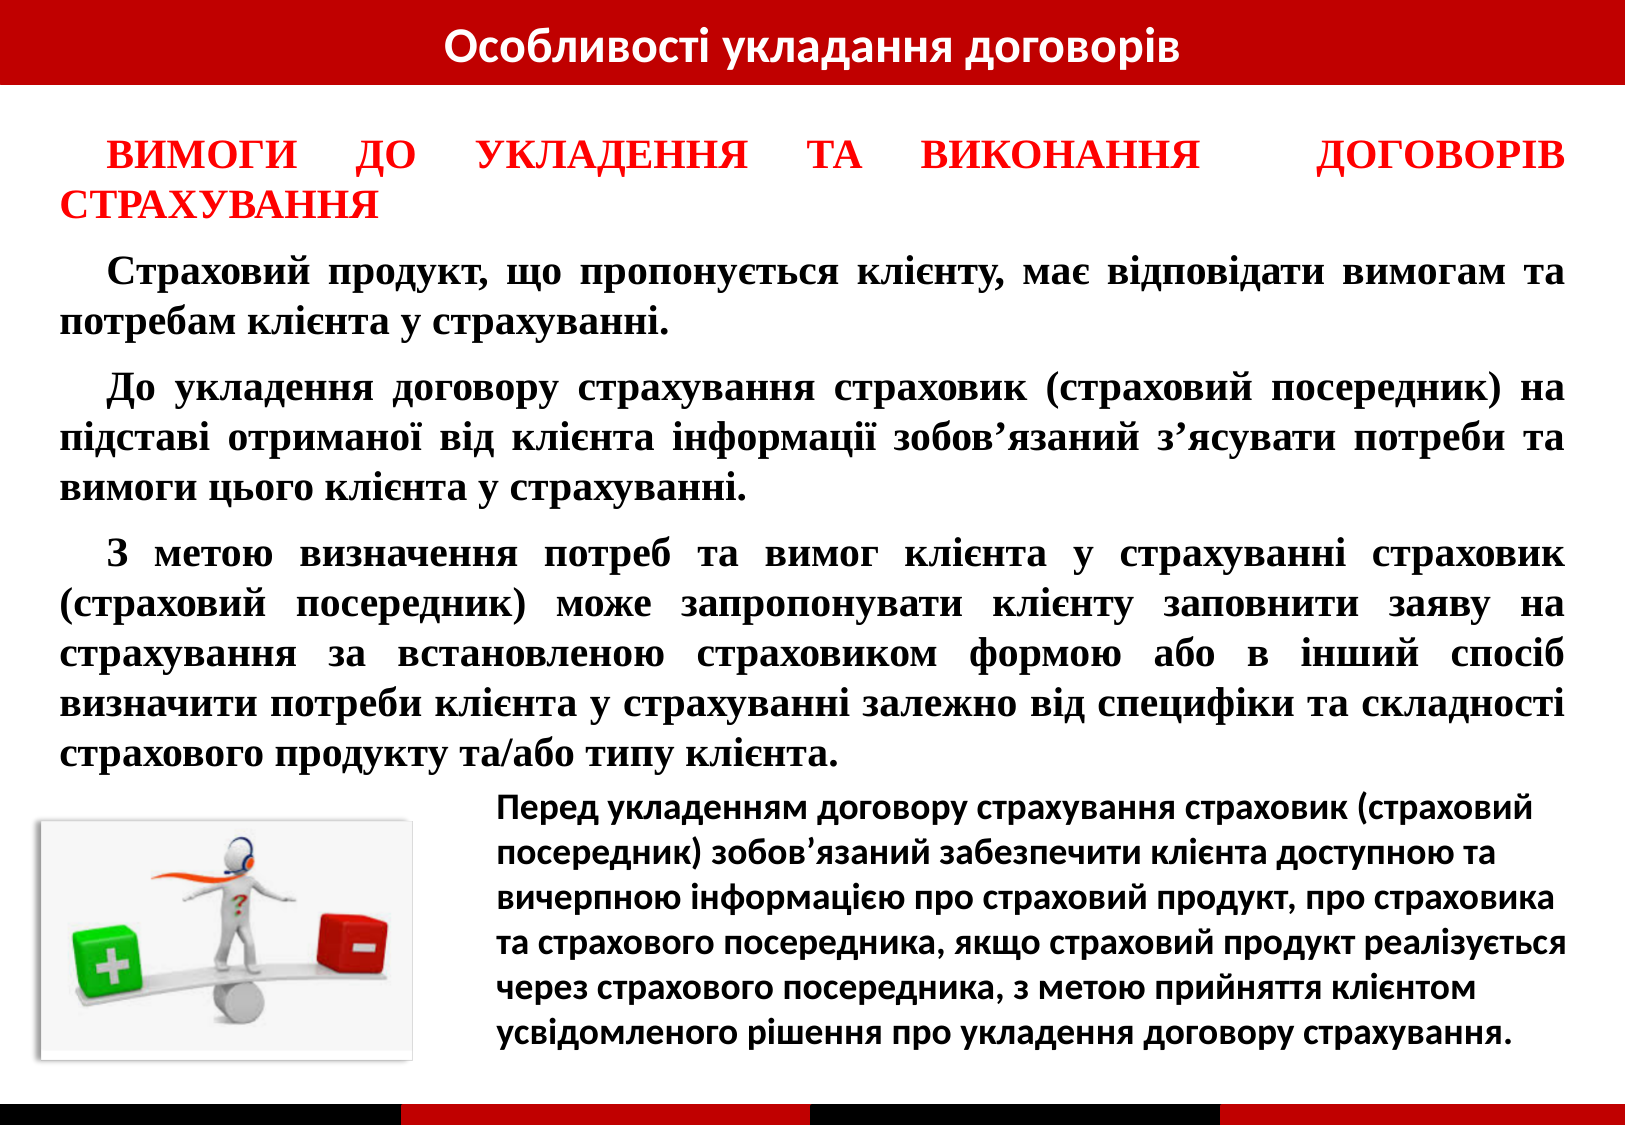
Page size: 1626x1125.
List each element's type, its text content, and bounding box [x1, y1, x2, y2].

text_box Особливості укладання договорів [0, 0, 1625, 85]
text_box [810, 1104, 1220, 1125]
text_box [0, 1104, 401, 1125]
text_box ВИМОГИ ДО УКЛАДЕННЯ ТА ВИКОНАННЯ ДОГОВОРІВ СТРАХУВАННЯ Страховий продукт, що пропонується клієнту, має відповідати вимогам та потребам клієнта у страхуванні. До укладення договору страхування страховик (страховий посередник) на підставі отриманої від клієнта інформації зобов’язаний з’ясувати потреби та вимоги цього клієнта у страхуванні. З метою визначення потреб та вимог клієнта у страхуванні страховик (страховий посередник) може запропонувати клієнту заповнити заяву на страхування за встановленою страховиком формою або в інший спосіб визначити потреби клієнта у страхуванні залежно від специфіки та складності страхового продукту та/або типу клієнта. [44, 119, 1581, 782]
picture [26, 812, 417, 1070]
text_box Перед укладенням договору страхування страховик (страховий посередник) зобов’язаний забезпечити клієнта доступною та вичерпною інформацією про страховий продукт, про страховика та страхового посередника, якщо страховий продукт реалізується через страхового посередника, з метою прийняття клієнтом усвідомленого рішення про укладення договору страхування. [481, 774, 1585, 1060]
text_box [401, 1104, 810, 1125]
text_box [1220, 1104, 1625, 1125]
